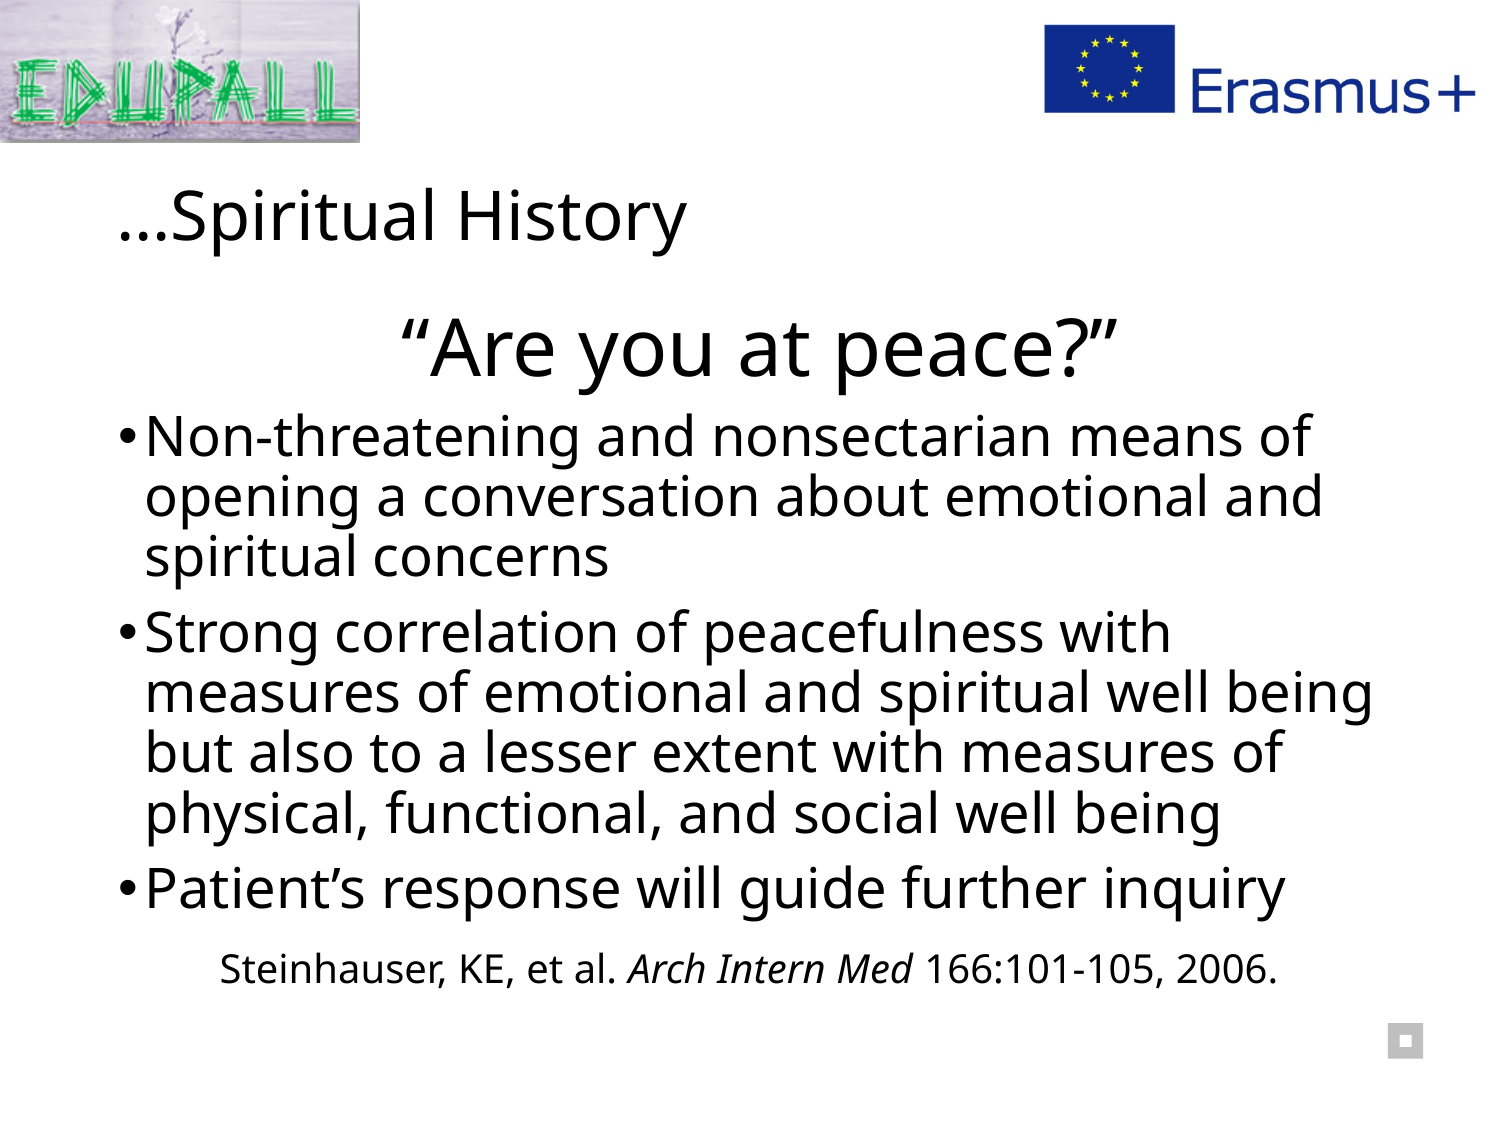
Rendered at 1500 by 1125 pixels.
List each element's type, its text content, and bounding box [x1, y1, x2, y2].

picture [0, 0, 360, 143]
list “Are you at peace?” Non-threatening and nonsectarian means of opening a conversation about emotional and spiritual concerns Strong correlation of peacefulness with measures of emotional and spiritual well being but also to a lesser extent with measures of physical, functional, and social well being Patient’s response will guide further inquiry Steinhauser, KE, et al. Arch Intern Med 166:101-105, 2006. [103, 299, 1397, 1055]
picture [1019, 0, 1500, 138]
title …Spiritual History [101, 148, 1395, 289]
